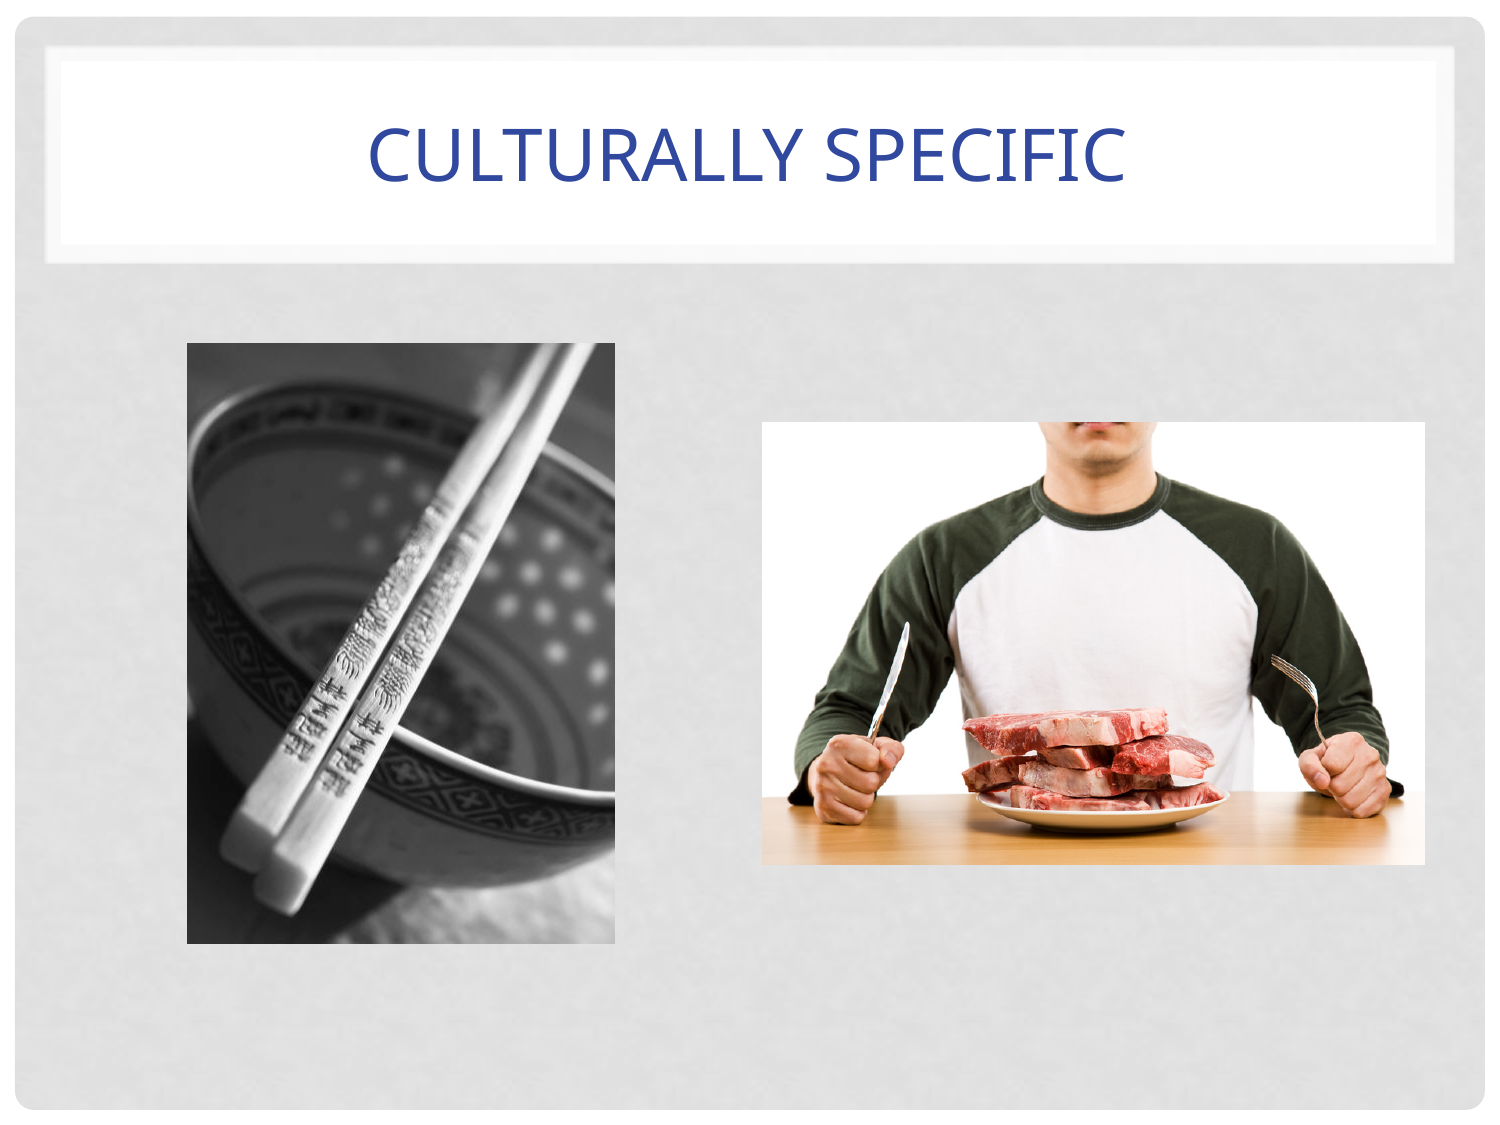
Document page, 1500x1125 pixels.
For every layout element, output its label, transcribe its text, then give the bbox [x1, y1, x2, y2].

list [186, 343, 616, 944]
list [762, 422, 1426, 865]
title Culturally specific [69, 66, 1425, 238]
